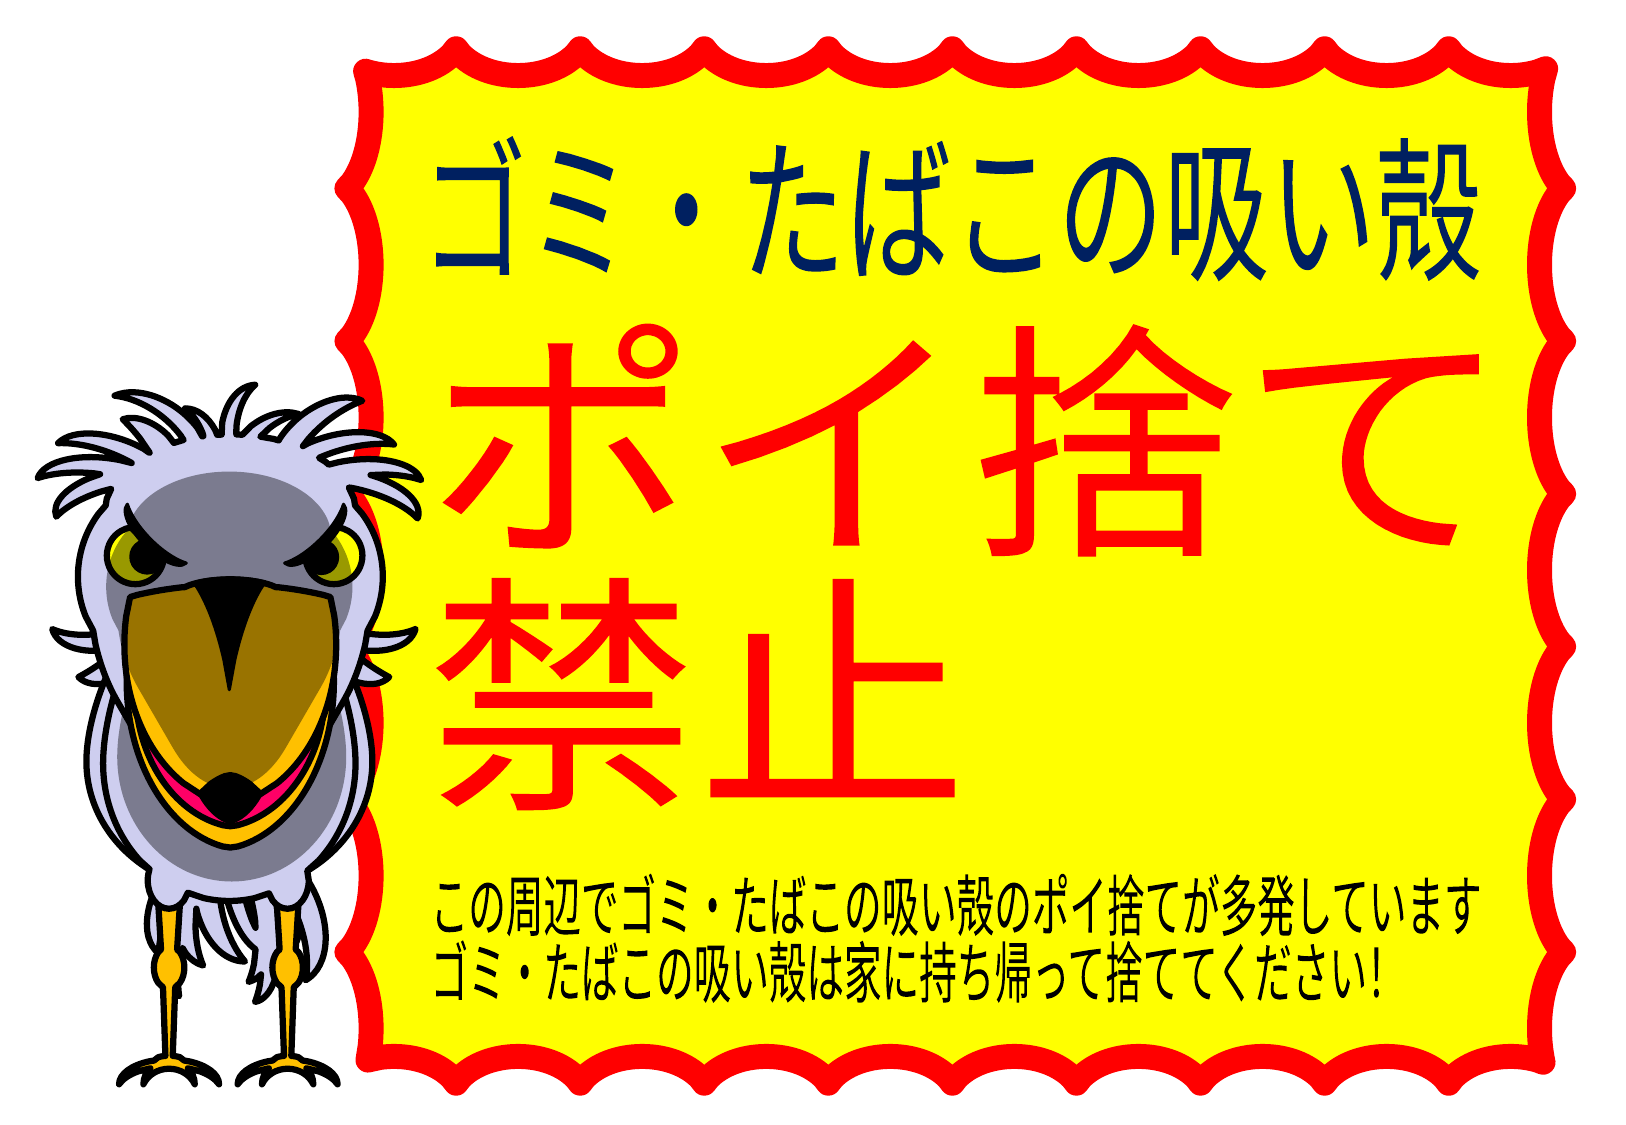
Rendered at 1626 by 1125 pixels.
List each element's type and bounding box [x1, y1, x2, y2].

text_box [435, 135, 1480, 1004]
text_box [37, 48, 1564, 1085]
